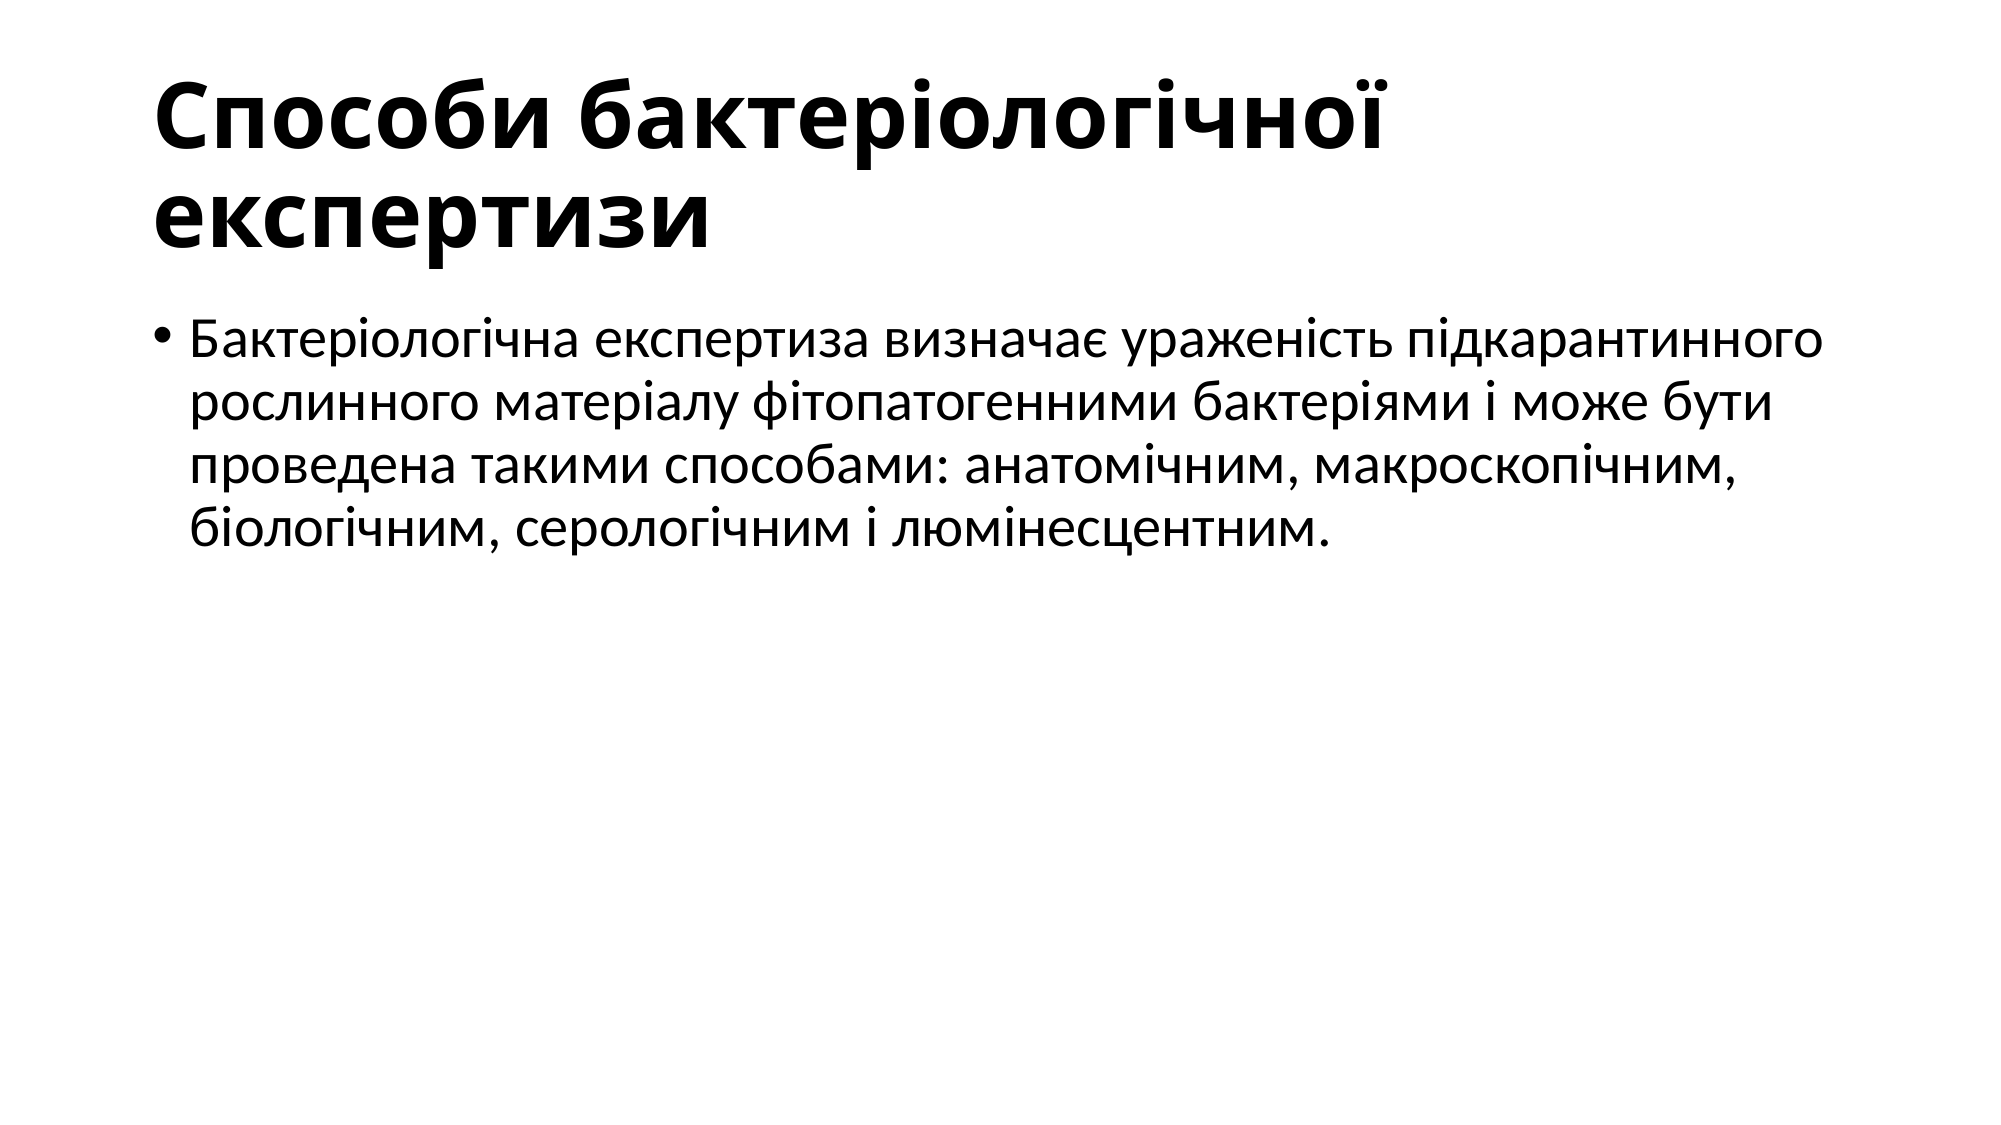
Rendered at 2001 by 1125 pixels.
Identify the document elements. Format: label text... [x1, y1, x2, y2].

list Бактеріологічна експертиза визначає ураженість підкарантинного рослинного матеріалу фітопатогенними бактеріями і може бути проведена такими способами: анатомічним, макроскопічним, біологічним, серологічним і люмінесцентним. [137, 299, 1863, 1014]
title Способи бактеріологічної експертизи [137, 59, 1863, 278]
